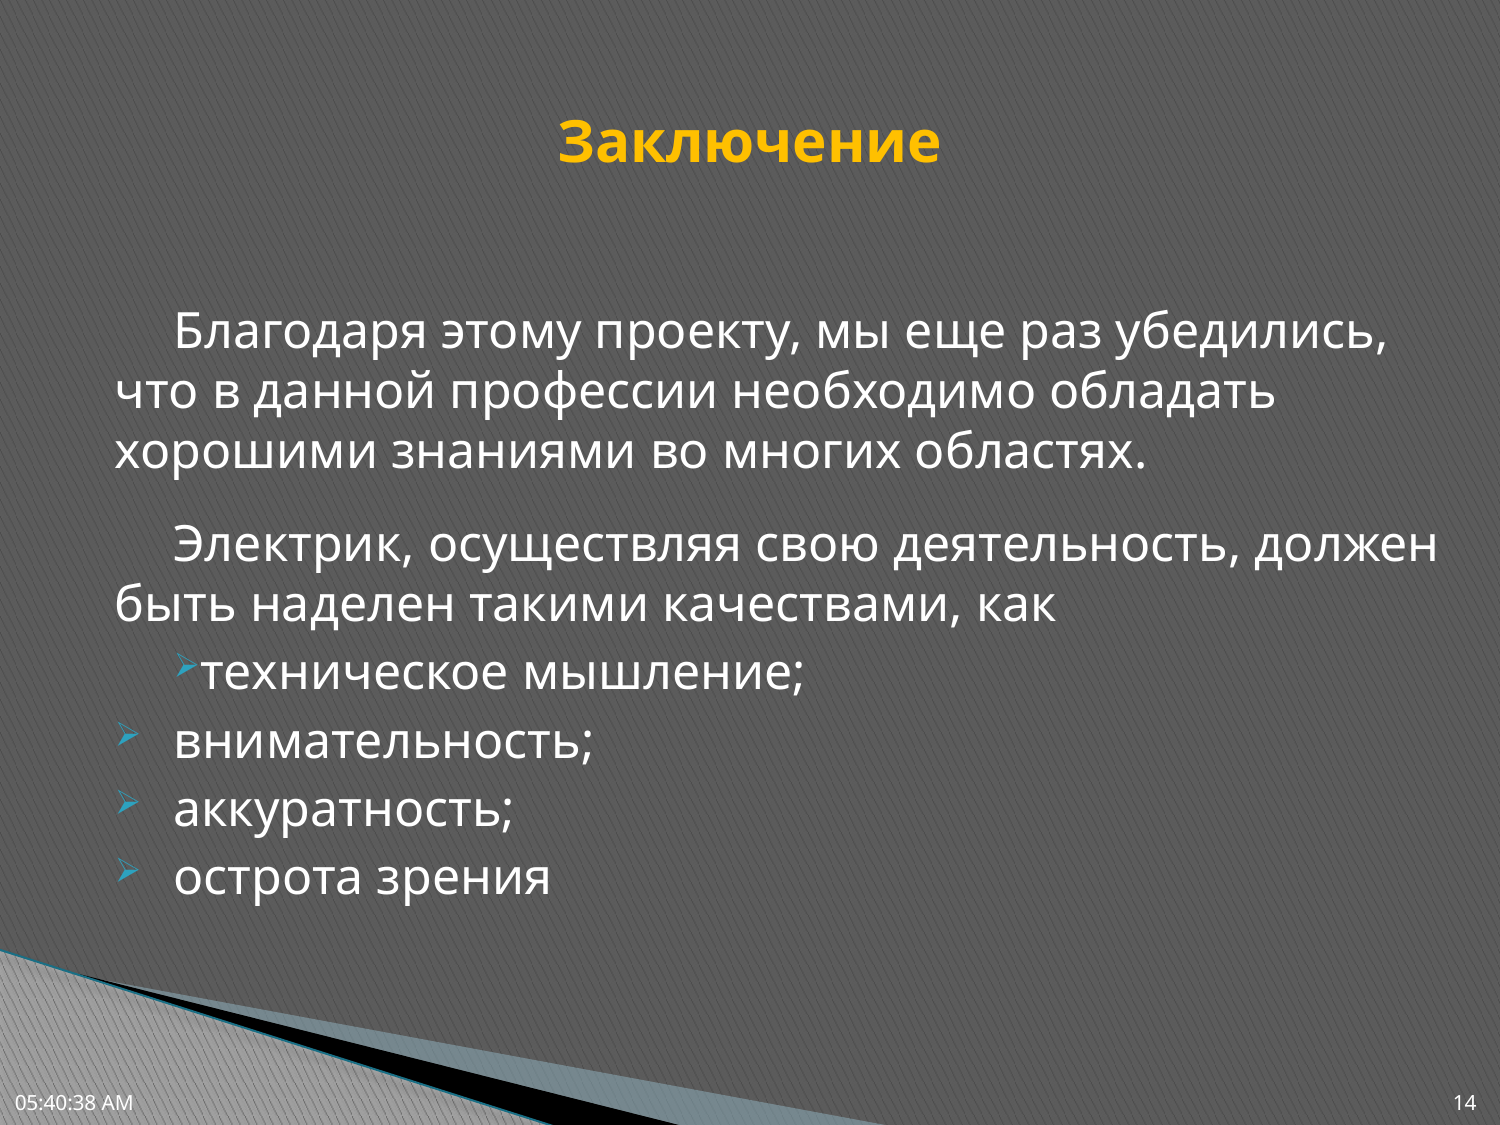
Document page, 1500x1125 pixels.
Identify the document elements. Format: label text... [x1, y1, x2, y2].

title Заключение [75, 45, 1425, 233]
footer 14 [1429, 1065, 1500, 1125]
text_box Благодаря этому проекту, мы еще раз убедились, что в данной профессии необходимо обладать хорошими знаниями во многих областях. Электрик, осуществляя свою деятельность, должен быть наделен такими качествами, как техническое мышление; внимательность; аккуратность; острота зрения [100, 290, 1459, 913]
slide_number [0, 1065, 315, 1125]
